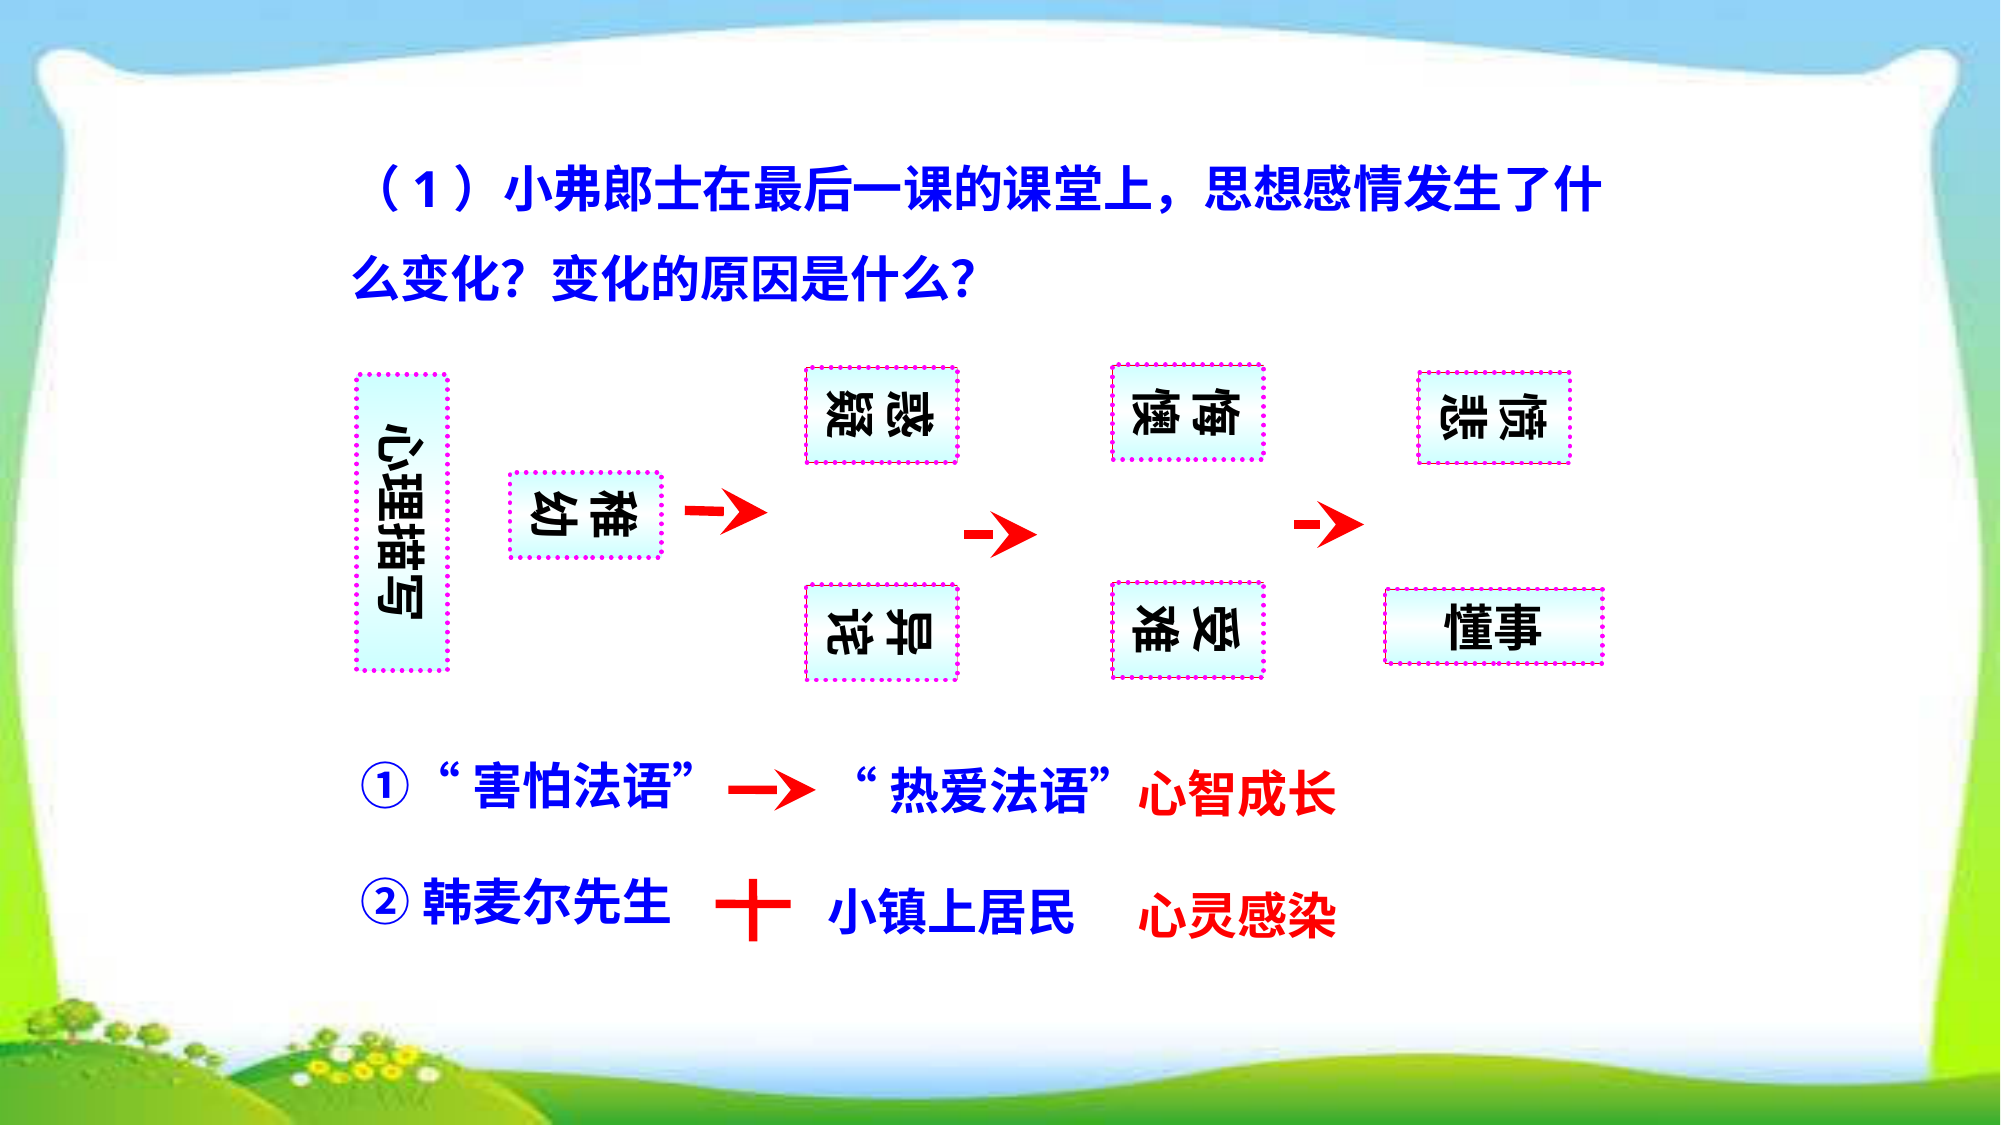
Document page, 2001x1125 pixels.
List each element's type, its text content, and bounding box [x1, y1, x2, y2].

picture [0, 0, 2001, 1125]
text_box ①“害怕法语” [345, 747, 771, 822]
text_box 心智成长 [1136, 762, 1454, 823]
text_box 小镇上居民 [812, 873, 1301, 949]
text_box ②韩麦尔先生 [345, 863, 834, 939]
text_box [1343, 514, 1365, 535]
text_box 心灵感染 [1136, 884, 1454, 945]
text_box 心理描写 [356, 374, 448, 671]
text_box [1111, 364, 1264, 678]
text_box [715, 878, 791, 942]
text_box 稚幼 [509, 472, 662, 558]
text_box [795, 779, 812, 801]
text_box （1）小弗郞士在最后一课的课堂上，思想感情发生了什么变化？变化的原因是什么？ [335, 119, 1620, 315]
text_box [746, 501, 768, 523]
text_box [1384, 372, 1603, 665]
text_box [1016, 524, 1038, 546]
text_box “热爱法语” [812, 751, 1238, 827]
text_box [805, 367, 958, 681]
